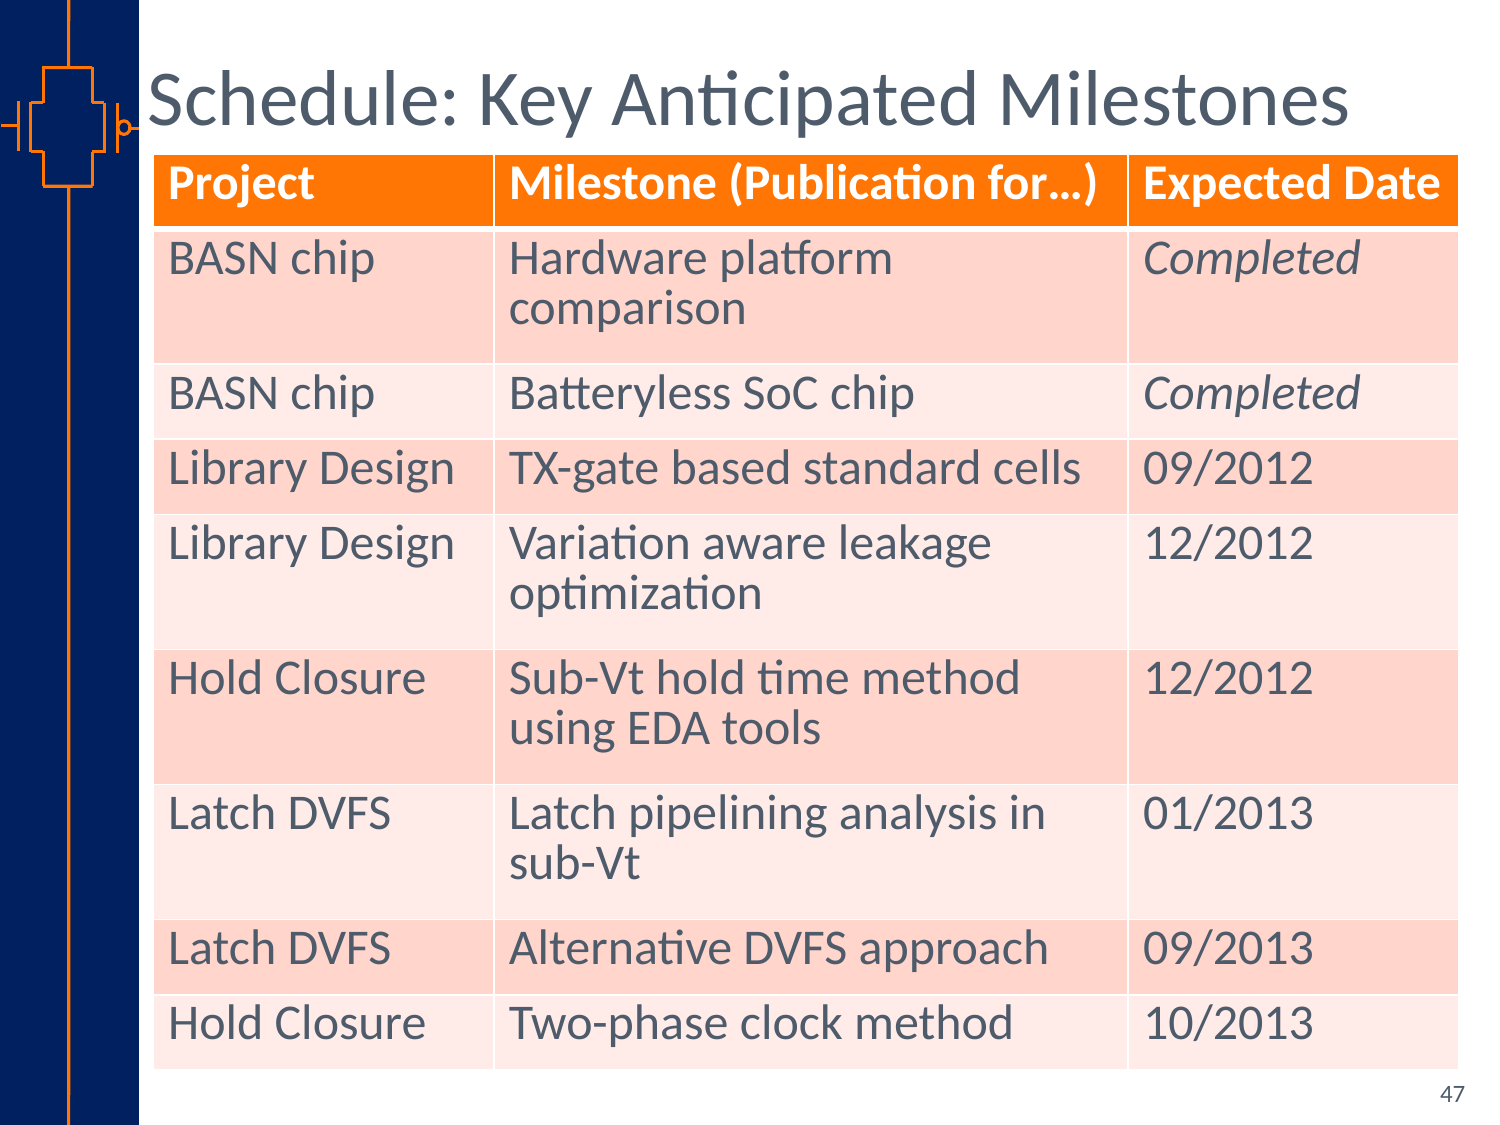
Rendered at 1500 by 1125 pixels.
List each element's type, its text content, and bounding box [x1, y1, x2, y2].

table_cell 10/2013 [1129, 996, 1458, 1069]
table_cell Completed [1129, 232, 1458, 363]
table_cell TX-gate based standard cells [495, 440, 1127, 514]
table_cell Library Design [154, 515, 493, 649]
table_cell 09/2012 [1129, 440, 1458, 514]
table_cell Two-phase clock method [495, 996, 1127, 1069]
table_cell Hold Closure [154, 650, 493, 784]
table_cell Latch DVFS [154, 785, 493, 919]
table_cell Hold Closure [154, 996, 493, 1069]
table_cell Batteryless SoC chip [495, 365, 1127, 438]
slide_number 47 [1425, 1062, 1488, 1123]
table_header Project [154, 155, 493, 226]
table_header Milestone (Publication for…) [495, 155, 1127, 226]
table_cell Hardware platform comparison [495, 232, 1127, 363]
table_cell BASN chip [154, 365, 493, 438]
table_cell Latch pipelining analysis in sub-Vt [495, 785, 1127, 919]
text_box Schedule: Key Anticipated Milestones [0, 38, 1500, 149]
table_cell 12/2012 [1129, 650, 1458, 784]
table_cell Sub-Vt hold time method using EDA tools [495, 650, 1127, 784]
table_header Expected Date [1129, 155, 1458, 226]
table_cell 01/2013 [1129, 785, 1458, 919]
table_cell Latch DVFS [154, 920, 493, 994]
table_cell Completed [1129, 365, 1458, 438]
table_cell Alternative DVFS approach [495, 920, 1127, 994]
table_cell BASN chip [154, 232, 493, 363]
table_cell Variation aware leakage optimization [495, 515, 1127, 649]
table_cell 09/2013 [1129, 920, 1458, 994]
table_cell Library Design [154, 440, 493, 514]
table_cell 12/2012 [1129, 515, 1458, 649]
